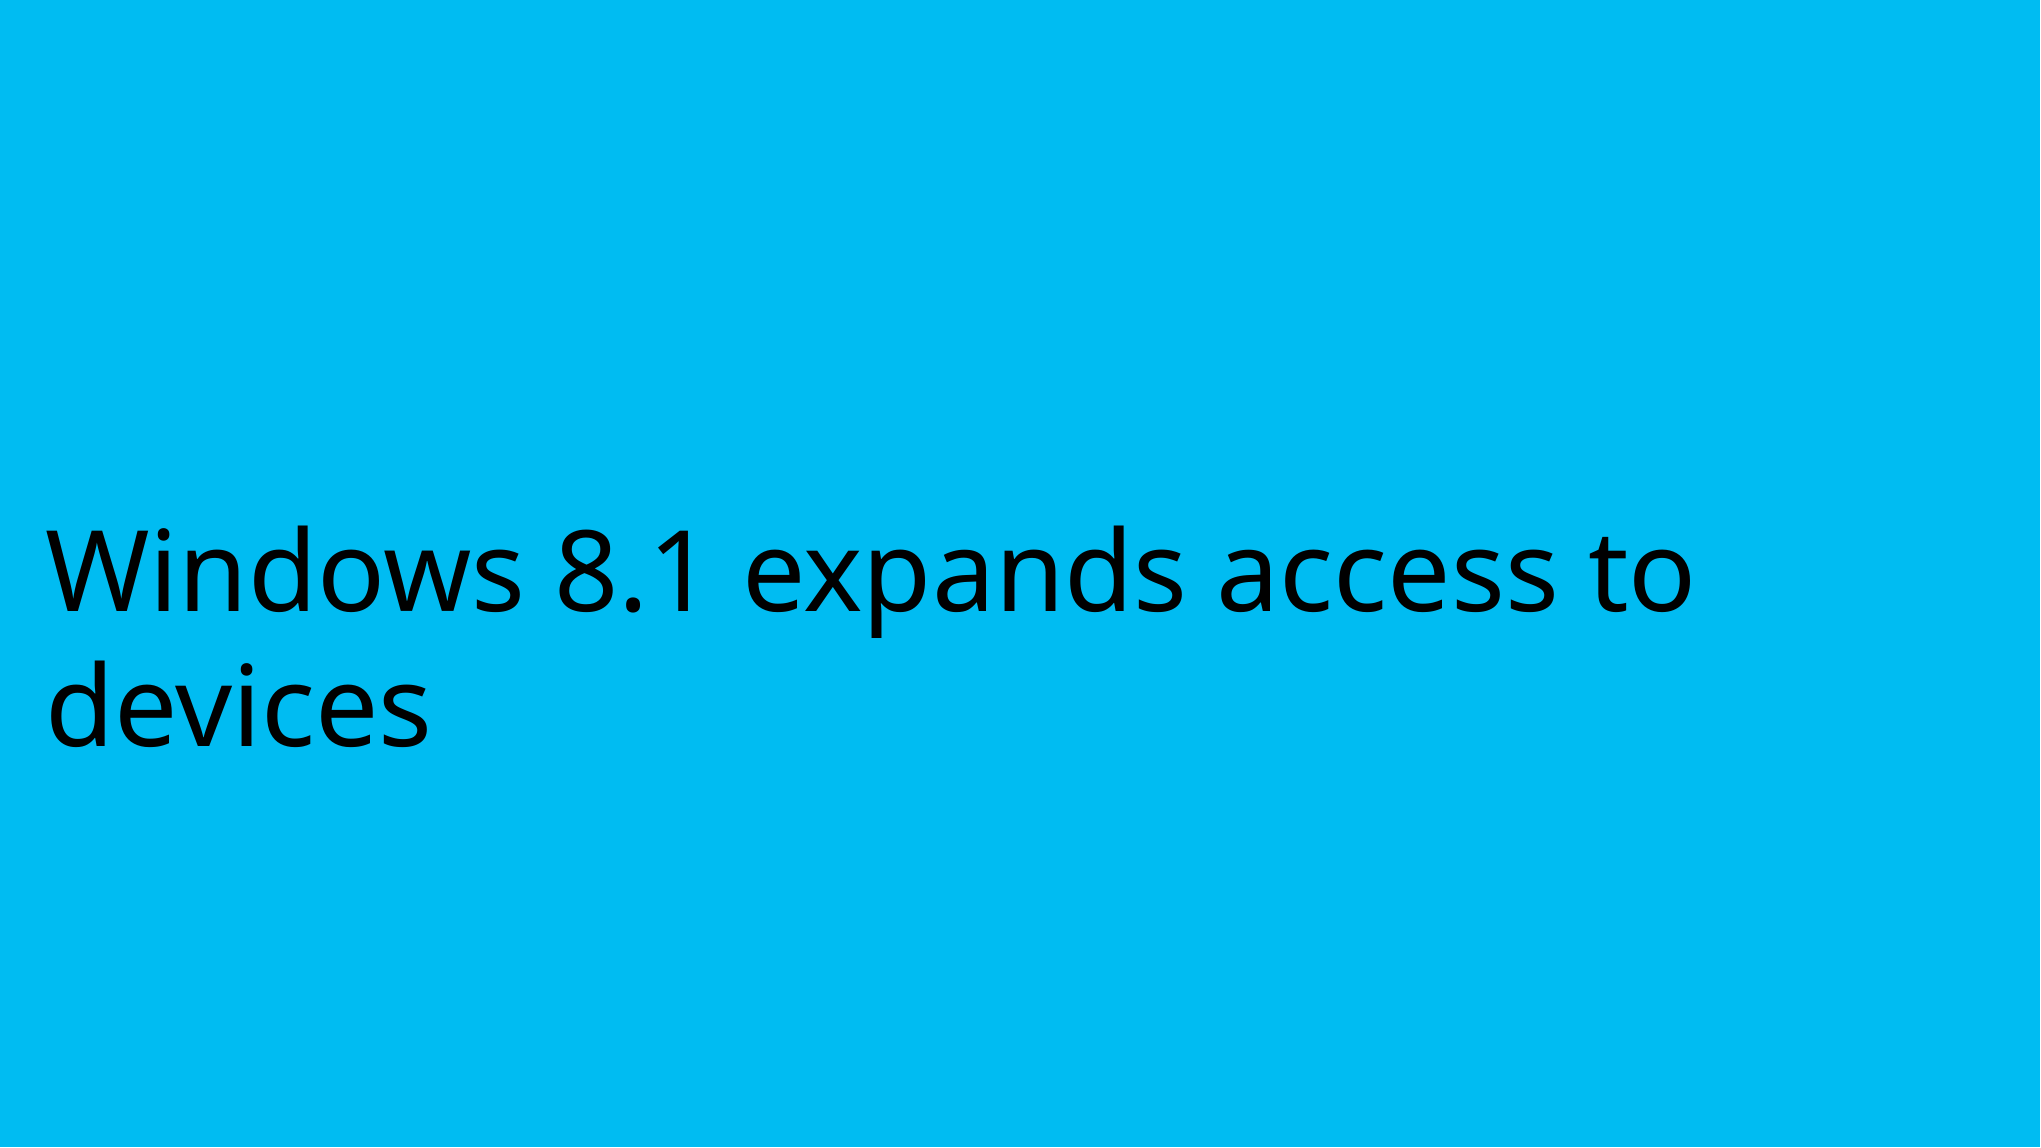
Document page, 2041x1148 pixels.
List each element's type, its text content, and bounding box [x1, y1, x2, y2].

picture [242, 664, 251, 674]
picture [122, 686, 170, 746]
picture [177, 687, 230, 745]
picture [385, 686, 425, 746]
title Windows 8.1 expands access to devices [45, 498, 1996, 649]
picture [269, 686, 309, 746]
picture [323, 686, 371, 746]
picture [243, 687, 250, 745]
picture [53, 662, 103, 746]
